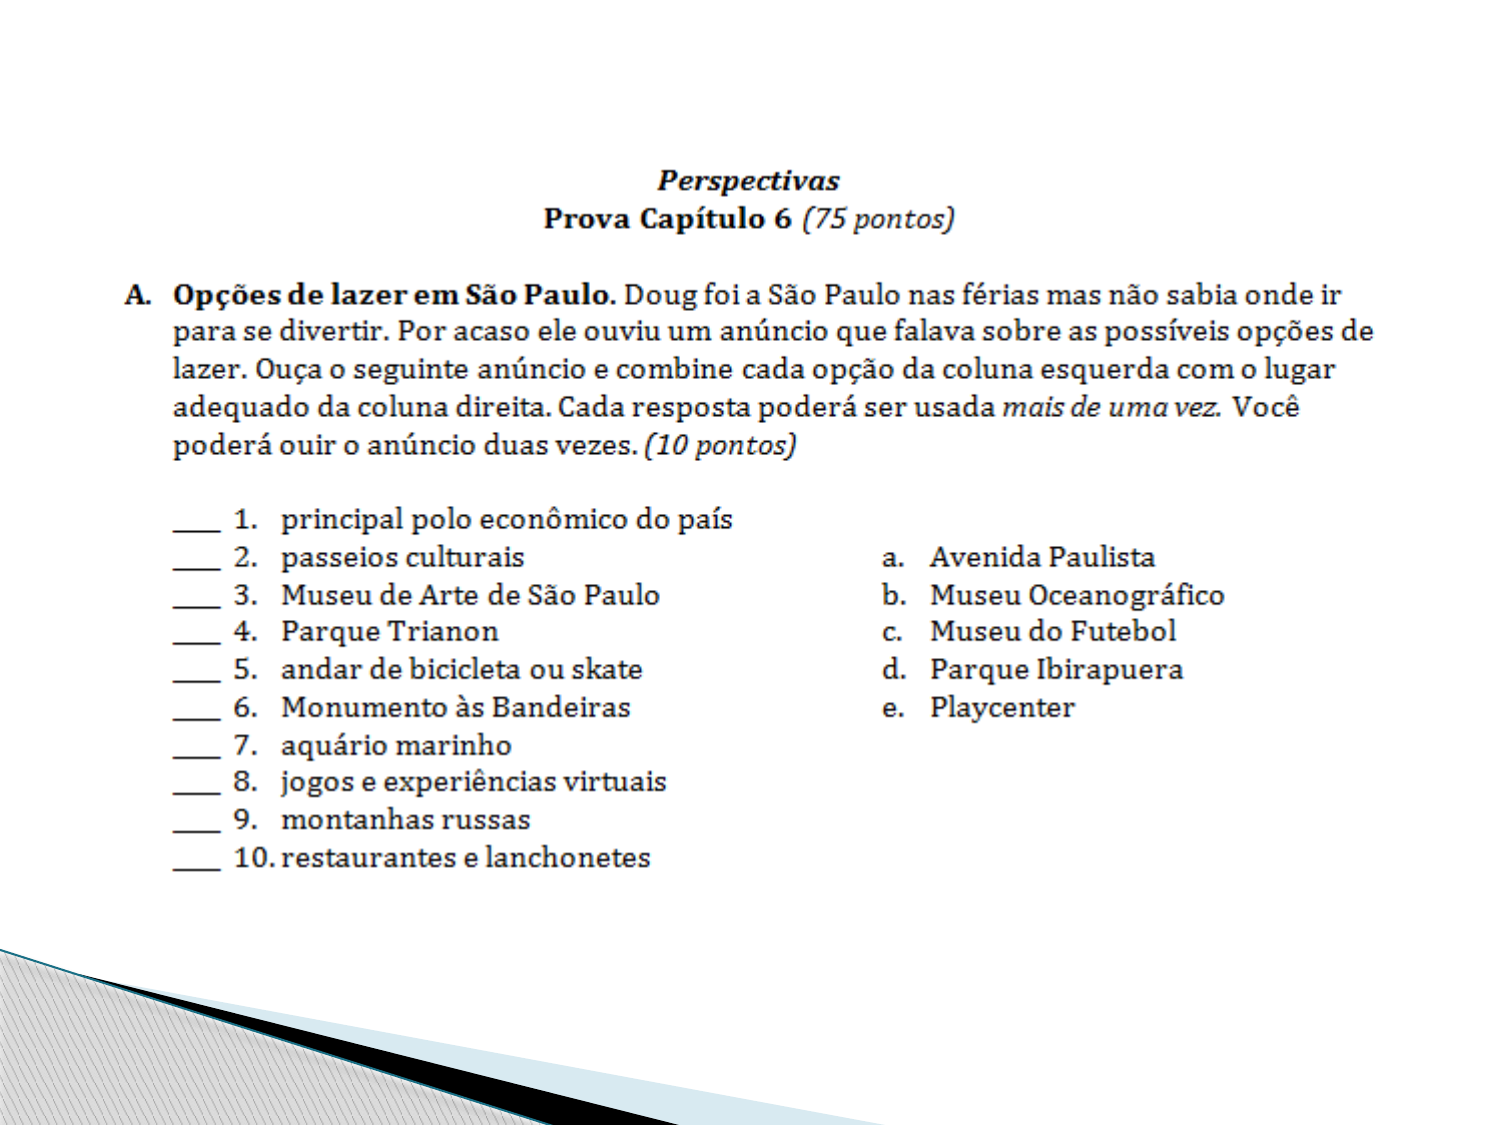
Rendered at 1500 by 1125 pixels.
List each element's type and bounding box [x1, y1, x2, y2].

picture [87, 143, 1427, 907]
